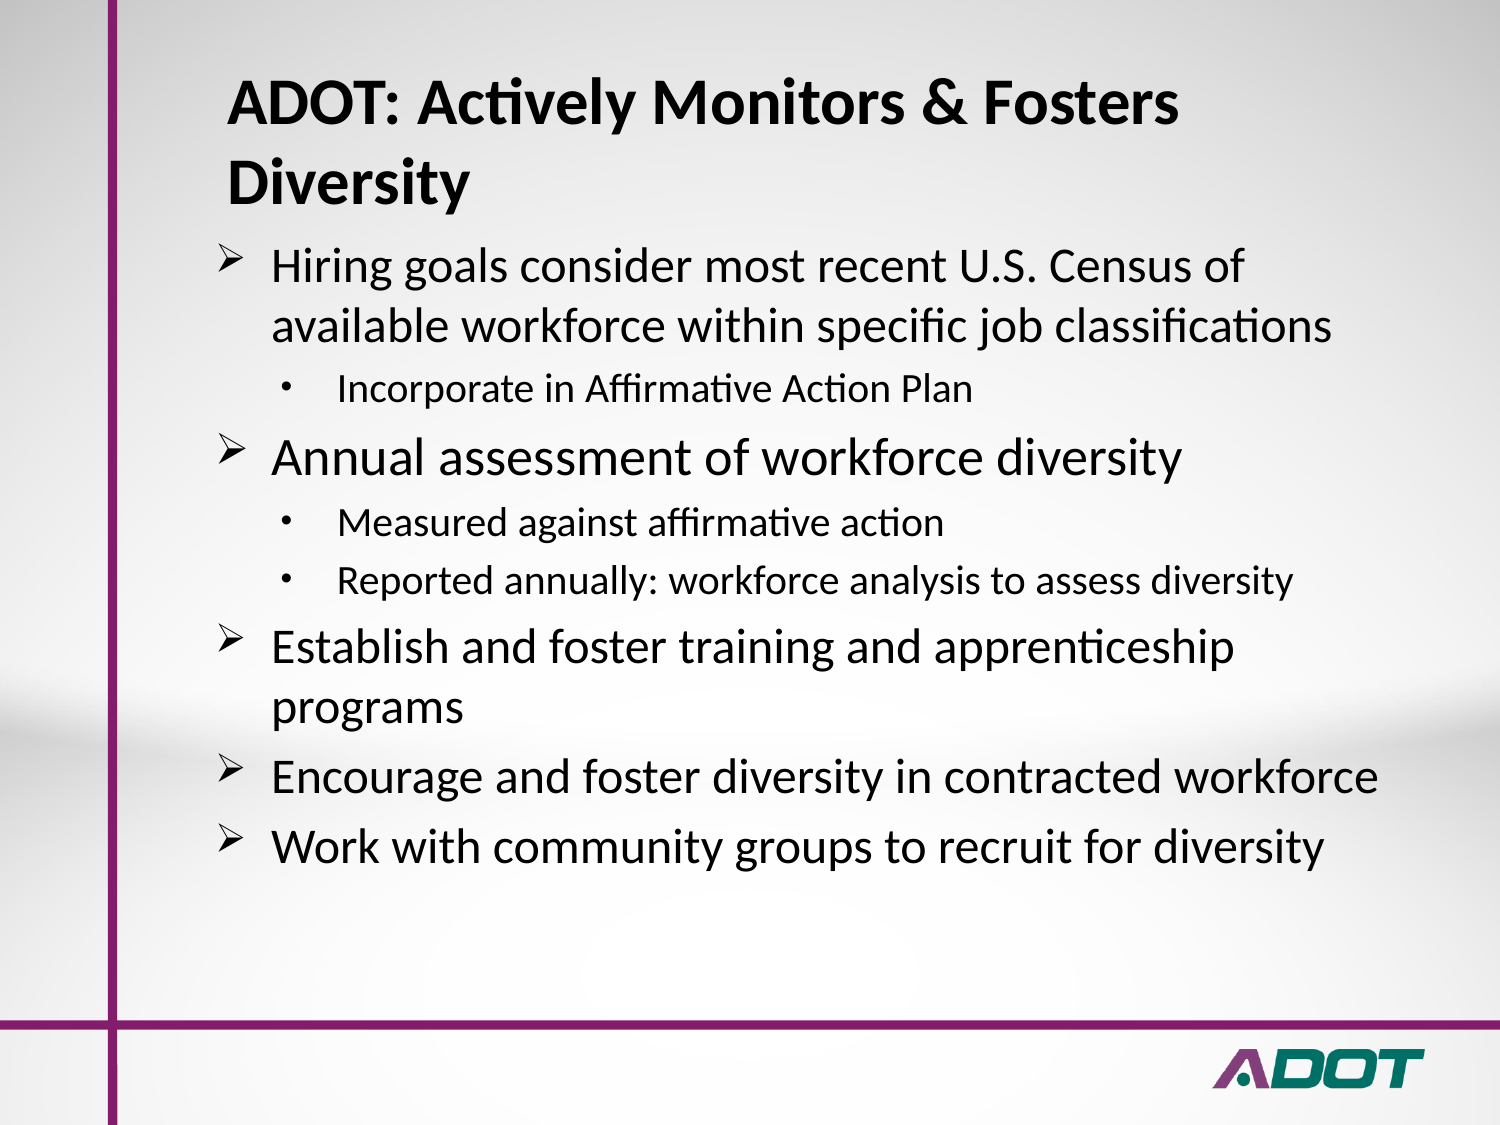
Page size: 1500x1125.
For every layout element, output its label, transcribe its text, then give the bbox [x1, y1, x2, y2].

list Hiring goals consider most recent U.S. Census of available workforce within specific job classifications Incorporate in Affirmative Action Plan Annual assessment of workforce diversity Measured against affirmative action Reported annually: workforce analysis to assess diversity Establish and foster training and apprenticeship programs Encourage and foster diversity in contracted workforce Work with community groups to recruit for diversity [200, 224, 1413, 1000]
picture [0, 1030, 107, 1125]
title ADOT: Actively Monitors & Fosters Diversity [212, 50, 1425, 225]
picture [118, 1030, 1500, 1125]
picture [0, 0, 107, 1020]
picture [118, 0, 1500, 1020]
